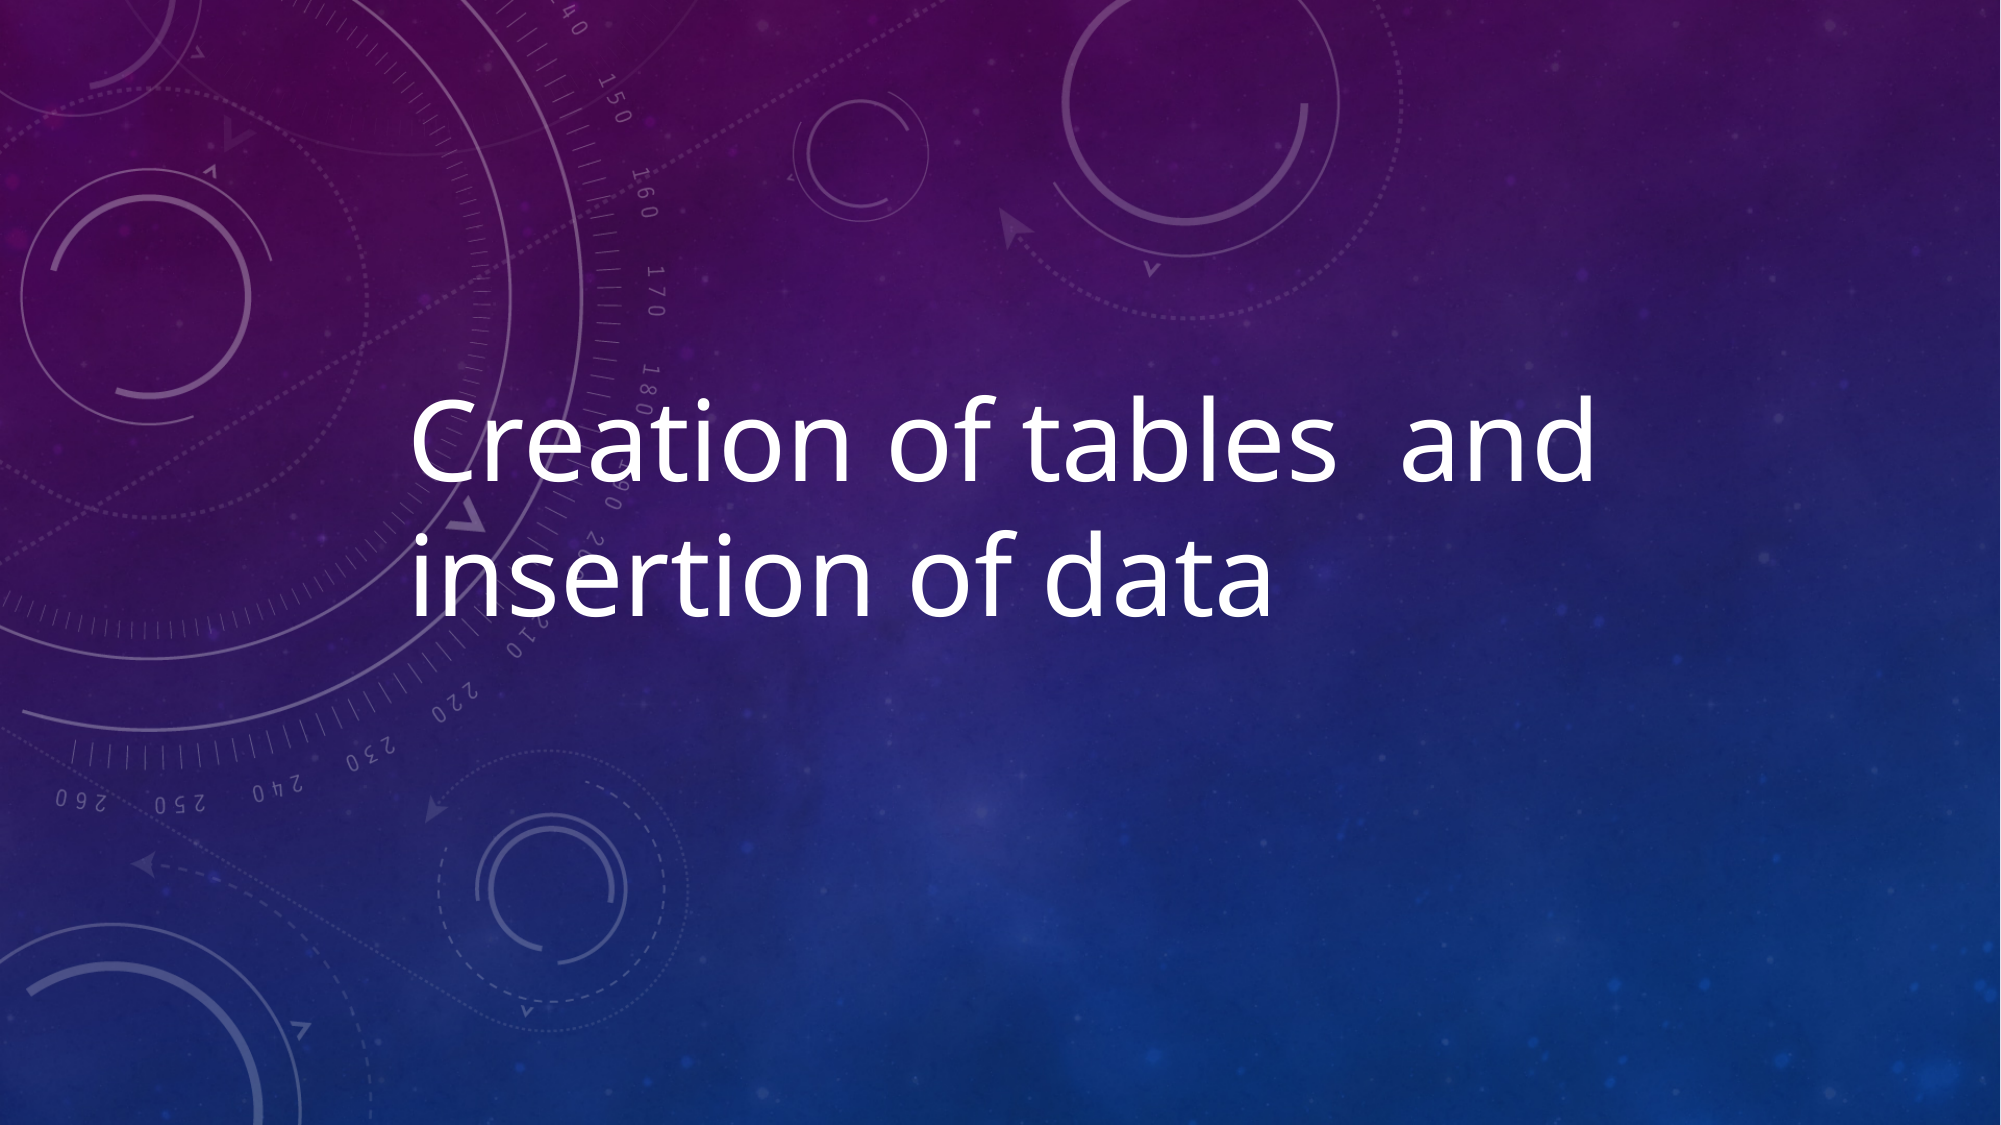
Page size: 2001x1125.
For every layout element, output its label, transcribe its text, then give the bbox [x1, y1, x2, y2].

text_box Creation of tables and insertion of data [393, 361, 1784, 646]
picture [0, 0, 2001, 1125]
